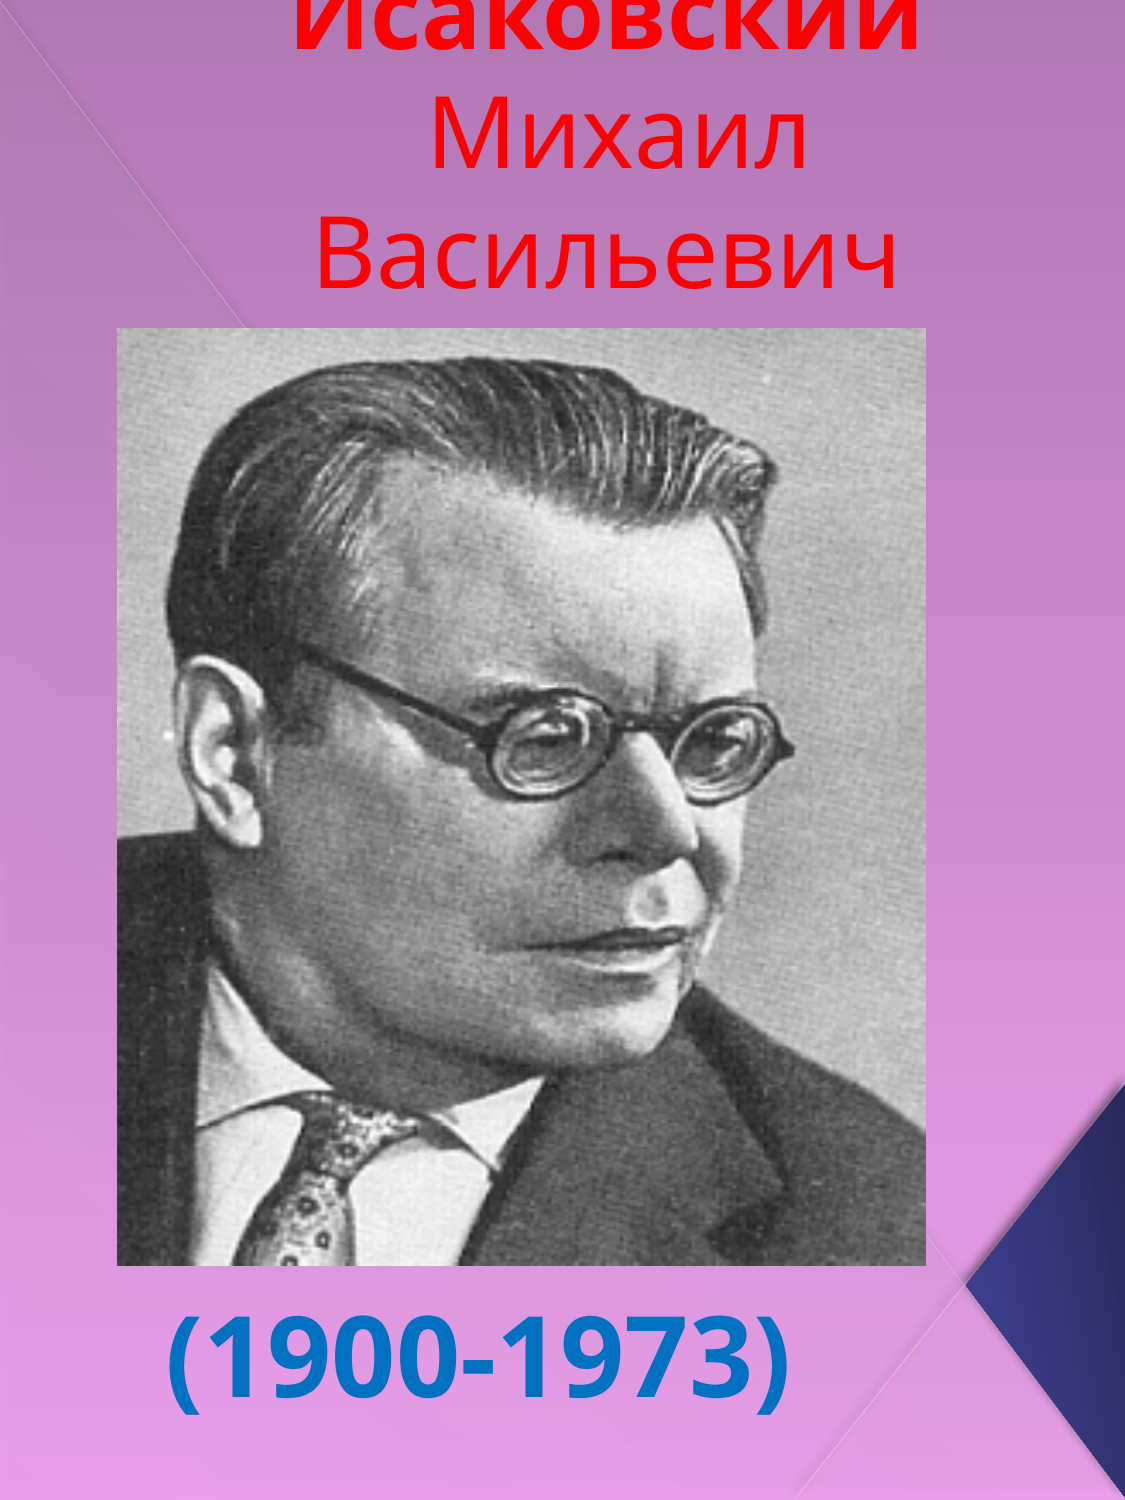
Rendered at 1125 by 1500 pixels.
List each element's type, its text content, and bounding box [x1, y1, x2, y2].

subtitle (1900-1973) [66, 1277, 926, 1500]
title Исаковский Михаил Васильевич [35, 93, 1125, 317]
picture [116, 327, 926, 1266]
